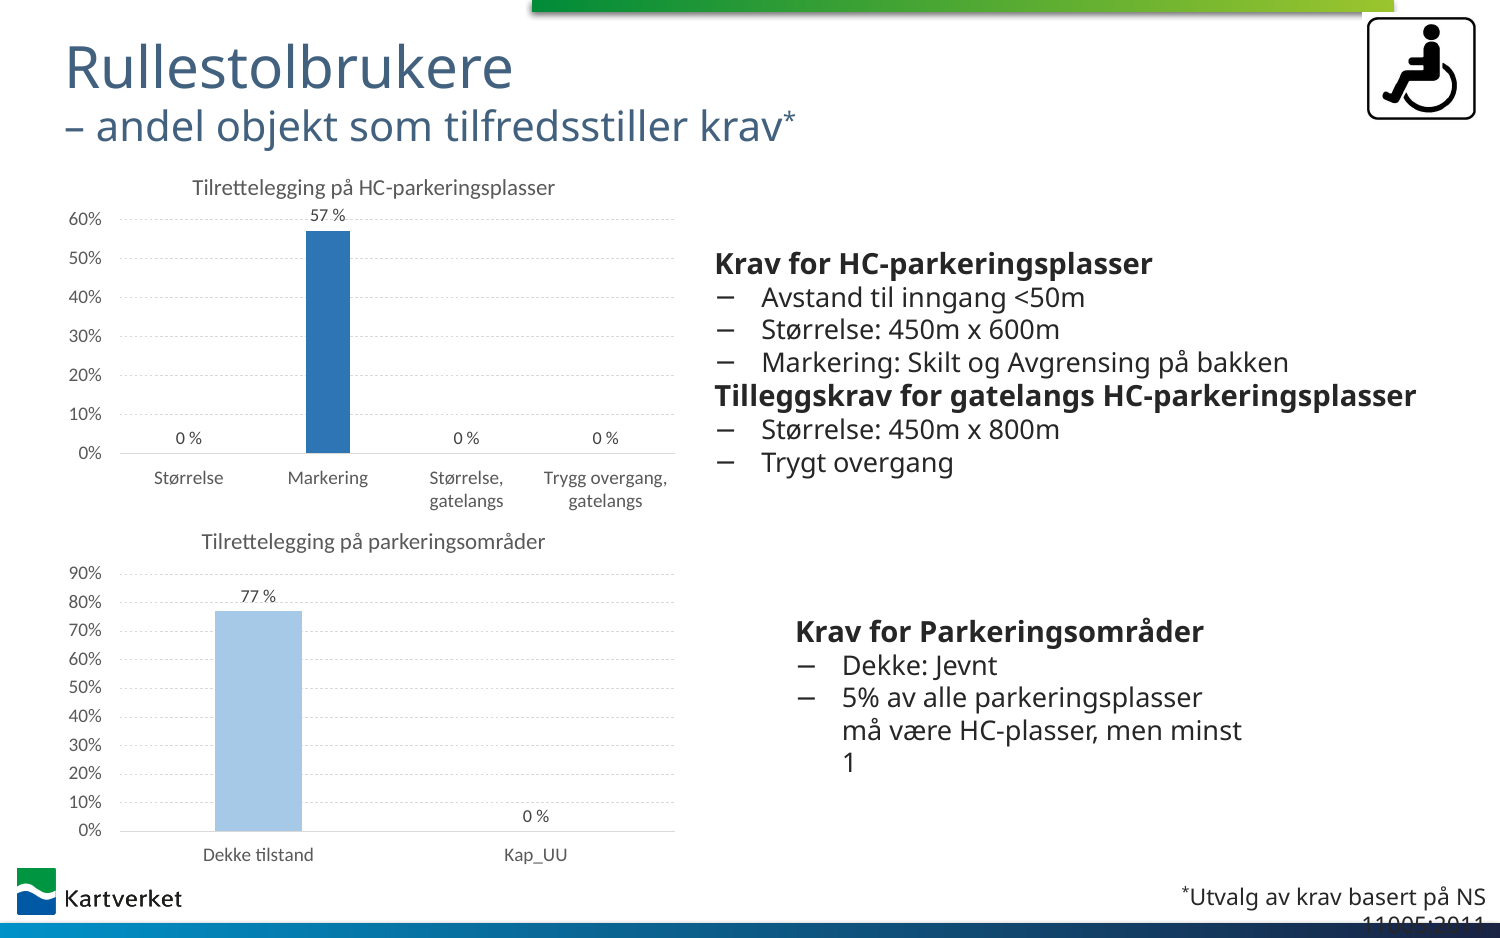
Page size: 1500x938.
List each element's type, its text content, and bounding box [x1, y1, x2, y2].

text_box Rullestolbrukere – andel objekt som tilfredsstiller krav* [49, 25, 1431, 158]
picture [62, 166, 686, 519]
picture [1362, 12, 1481, 126]
text_box *Utvalg av krav basert på NS 11005:2011 [1068, 873, 1500, 938]
picture [62, 520, 686, 874]
text_box Krav for Parkeringsområder Dekke: Jevnt 5% av alle parkeringsplasser må være HC-plasser, men minst 1 [780, 605, 1261, 786]
text_box Krav for HC-parkeringsplasser Avstand til inngang <50m Størrelse: 450m x 600m Markering: Skilt og Avgrensing på bakken Tilleggskrav for gatelangs HC-parkeringsplasser Størrelse: 450m x 800m Trygt overgang [699, 237, 1433, 485]
